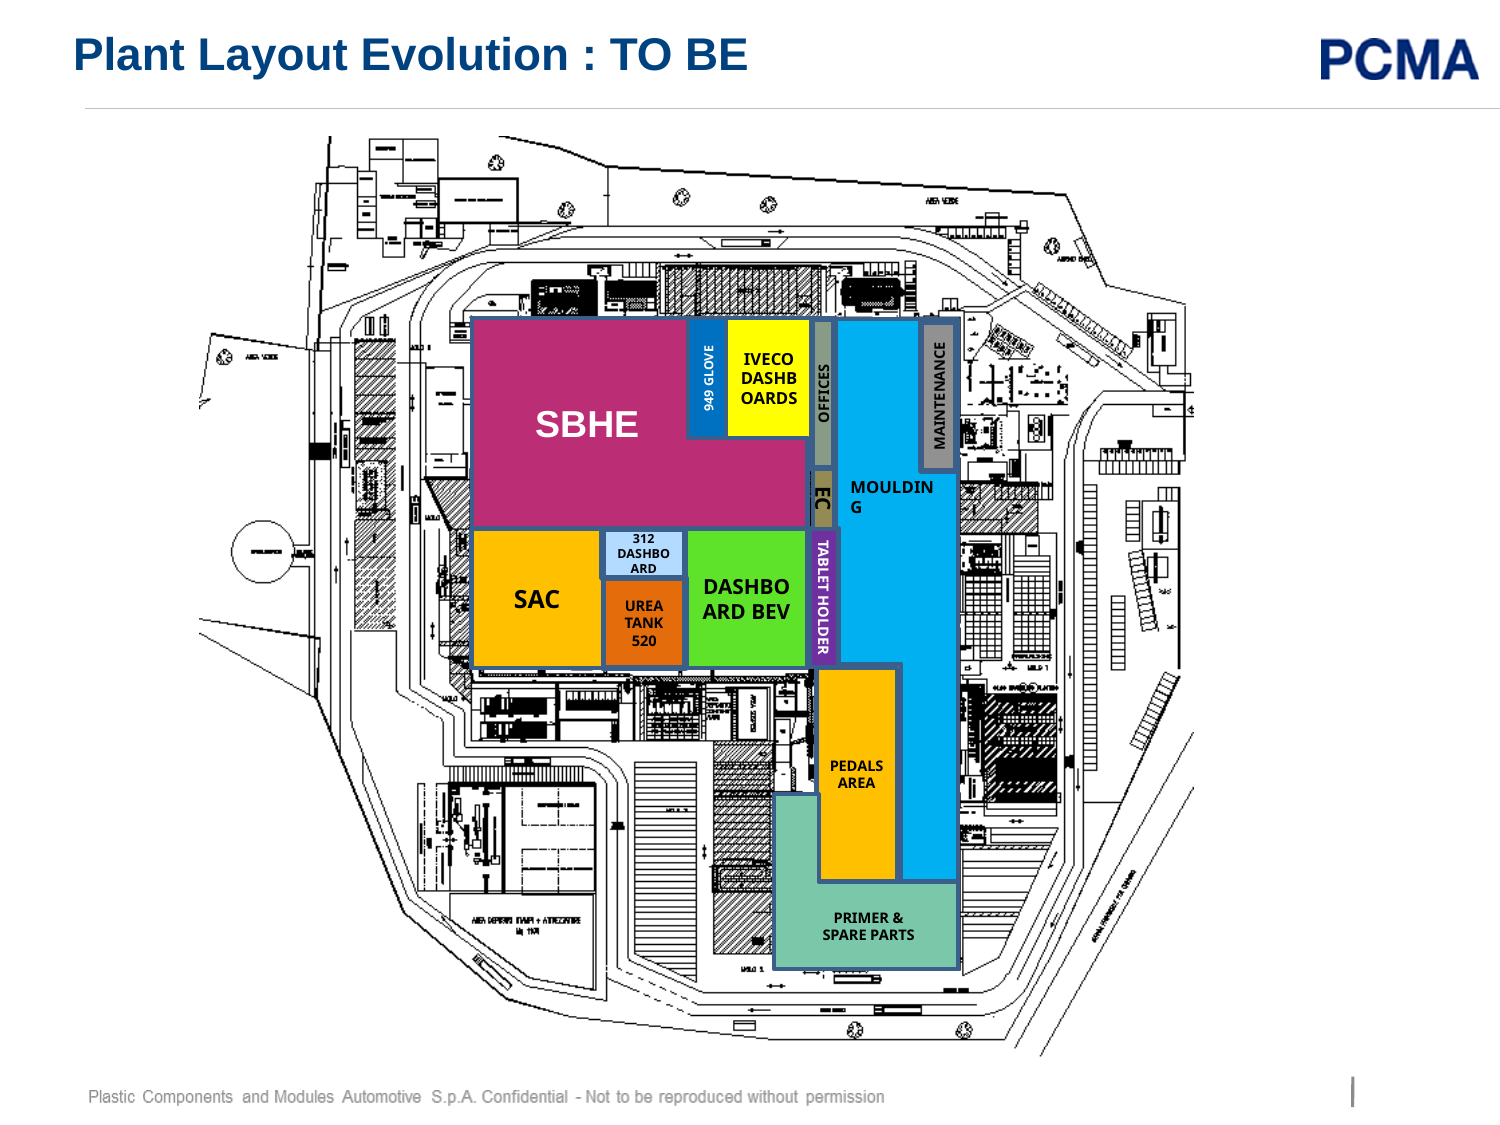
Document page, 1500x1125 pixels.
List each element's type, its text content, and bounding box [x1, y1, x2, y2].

text_box Plant Layout Evolution : TO BE [73, 4, 1388, 121]
picture [77, 136, 1195, 1125]
picture [1388, 38, 1479, 80]
